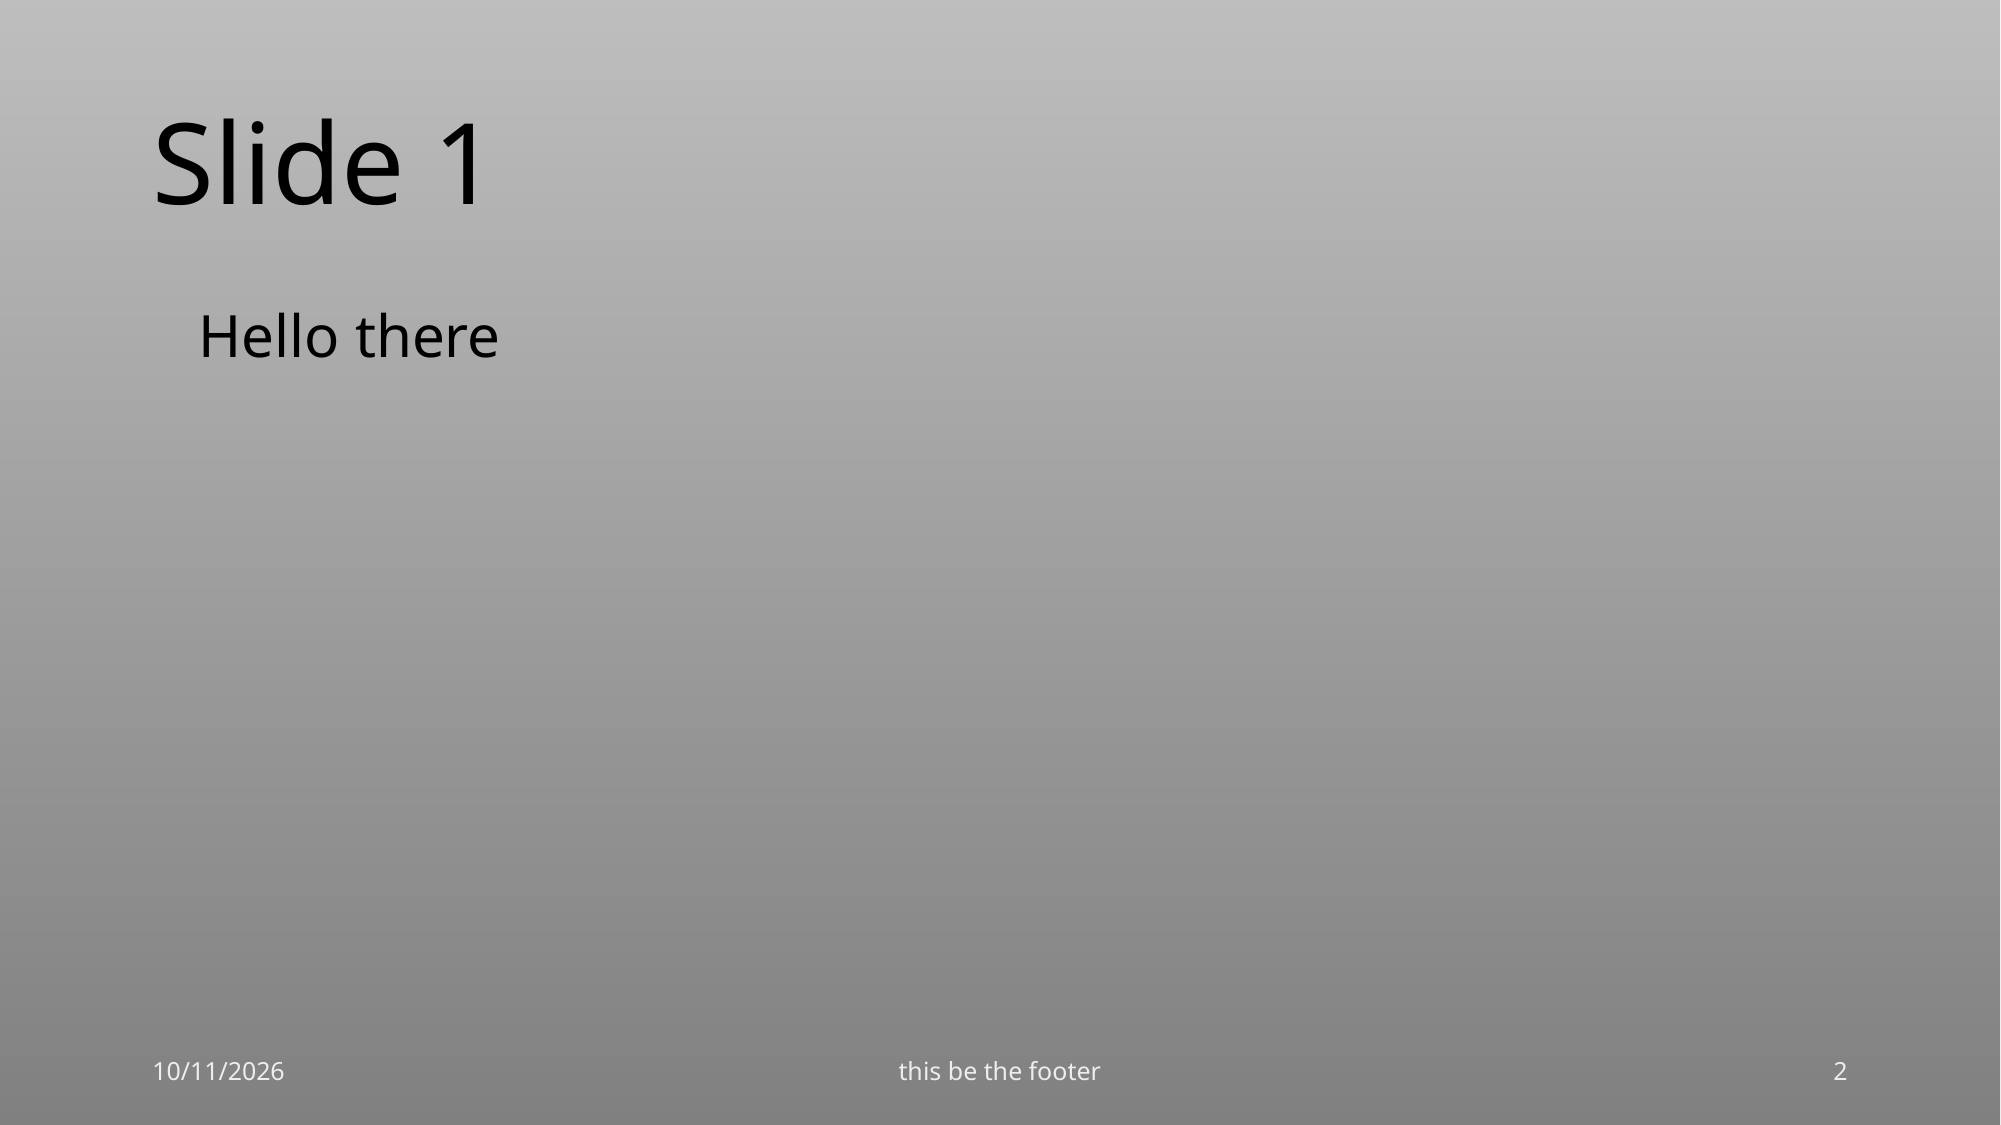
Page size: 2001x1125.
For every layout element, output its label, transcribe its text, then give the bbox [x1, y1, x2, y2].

picture [0, 0, 2001, 1125]
footer this be the footer [662, 1042, 1338, 1103]
title Slide 1 [137, 59, 1863, 278]
slide_number ‹#› [1412, 1042, 1863, 1103]
list Hello there [183, 299, 1863, 1014]
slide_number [137, 1042, 588, 1103]
